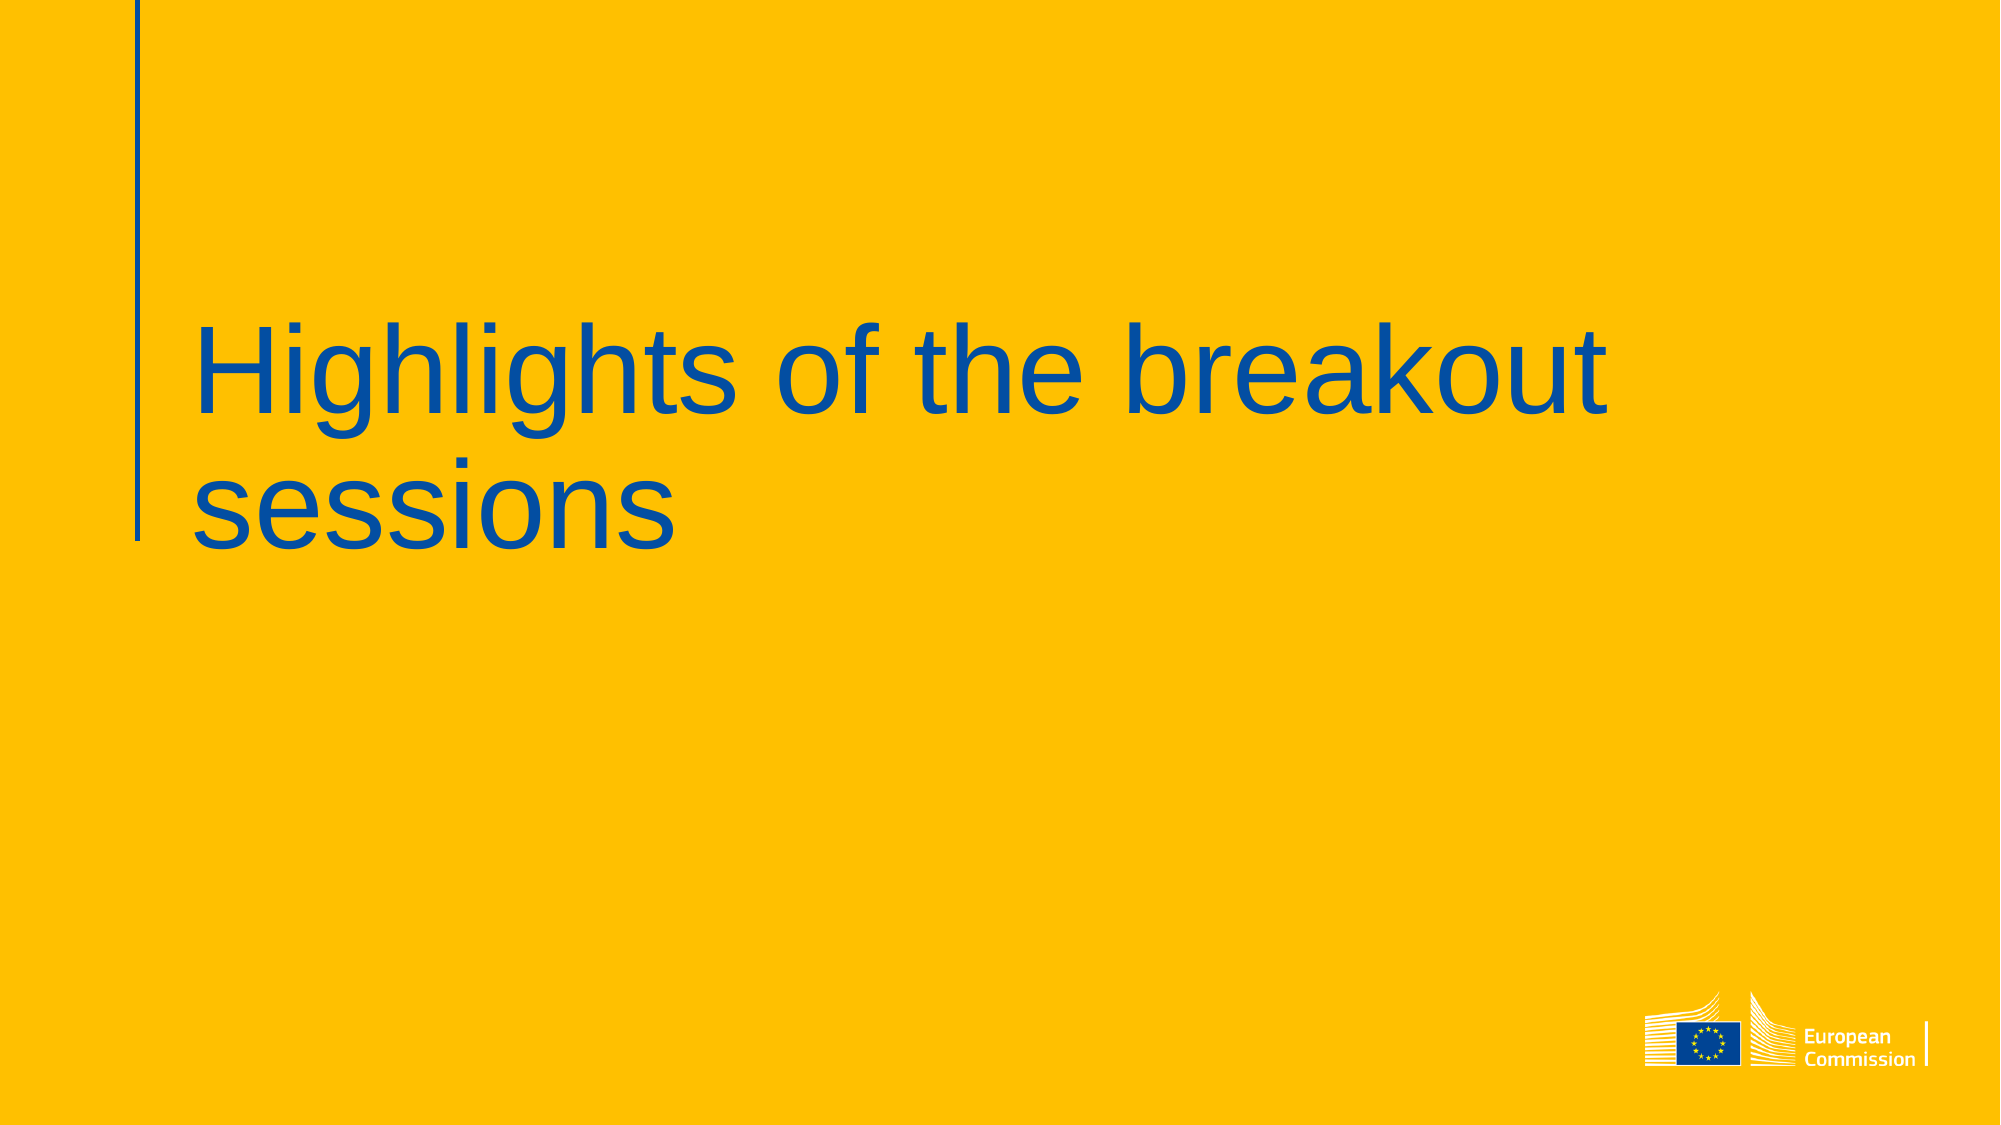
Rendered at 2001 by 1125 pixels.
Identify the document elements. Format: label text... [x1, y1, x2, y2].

picture [1645, 991, 1928, 1066]
title Highlights of the breakout sessions [176, 184, 1843, 576]
